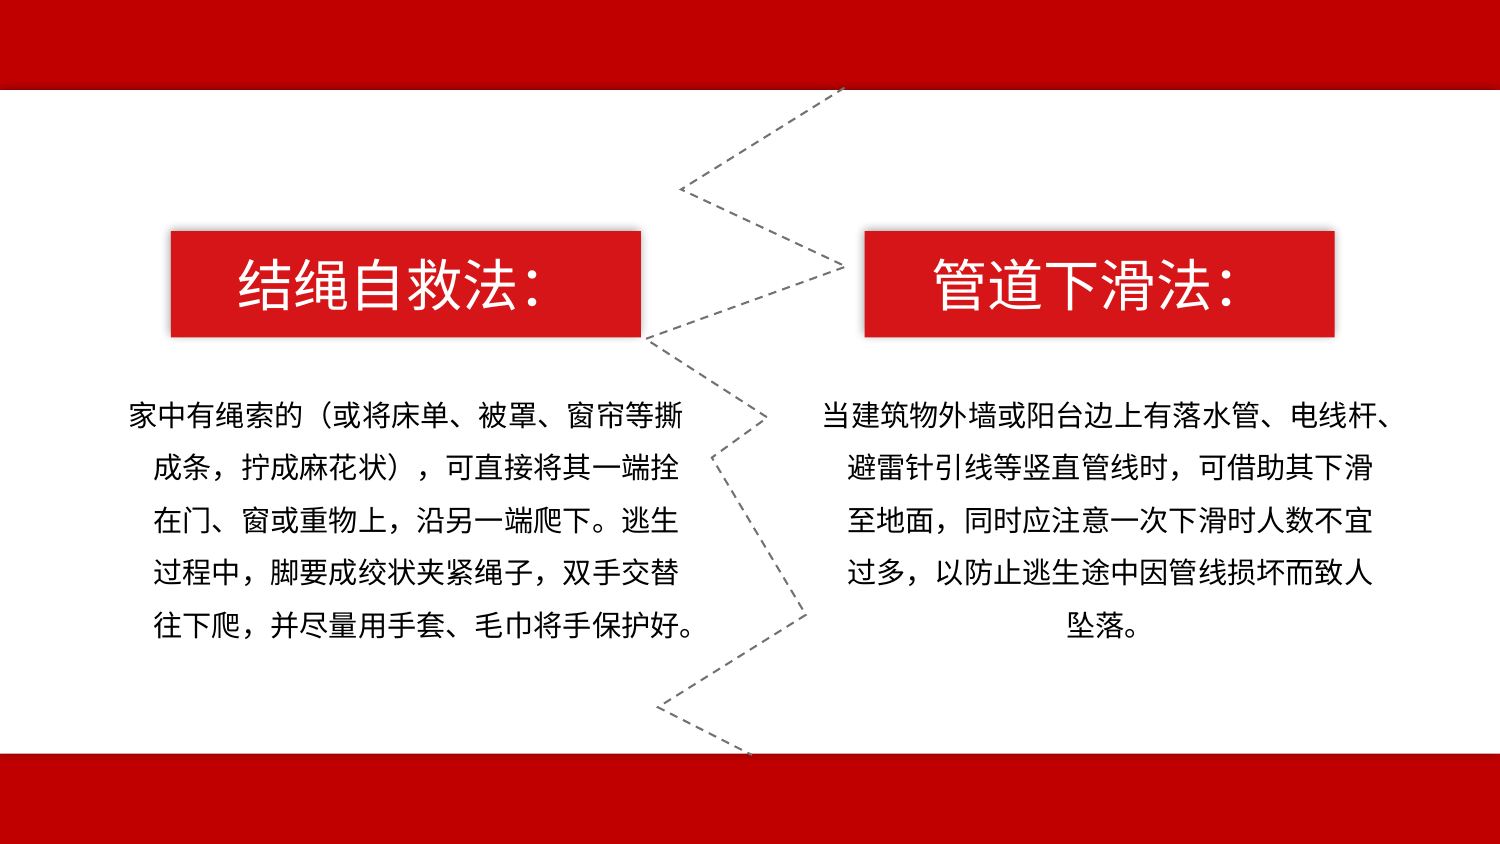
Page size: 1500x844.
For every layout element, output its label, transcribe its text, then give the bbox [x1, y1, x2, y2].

text_box 家中有绳索的（或将床单、被罩、窗帘等撕成条，拧成麻花状），可直接将其一端拴在门、窗或重物上，沿另一端爬下。逃生过程中，脚要成绞状夹紧绳子，双手交替往下爬，并尽量用手套、毛巾将手保护好。 [112, 374, 700, 648]
text_box 管道下滑法： [864, 230, 1336, 338]
text_box [753, 89, 1500, 755]
text_box [0, 89, 838, 755]
text_box 当建筑物外墙或阳台边上有落水管、电线杆、避雷针引线等竖直管线时，可借助其下滑至地面，同时应注意一次下滑时人数不宜过多，以防止逃生途中因管线损坏而致人坠落。 [806, 374, 1394, 648]
text_box [645, 86, 846, 756]
text_box 结绳自救法： [170, 230, 642, 338]
